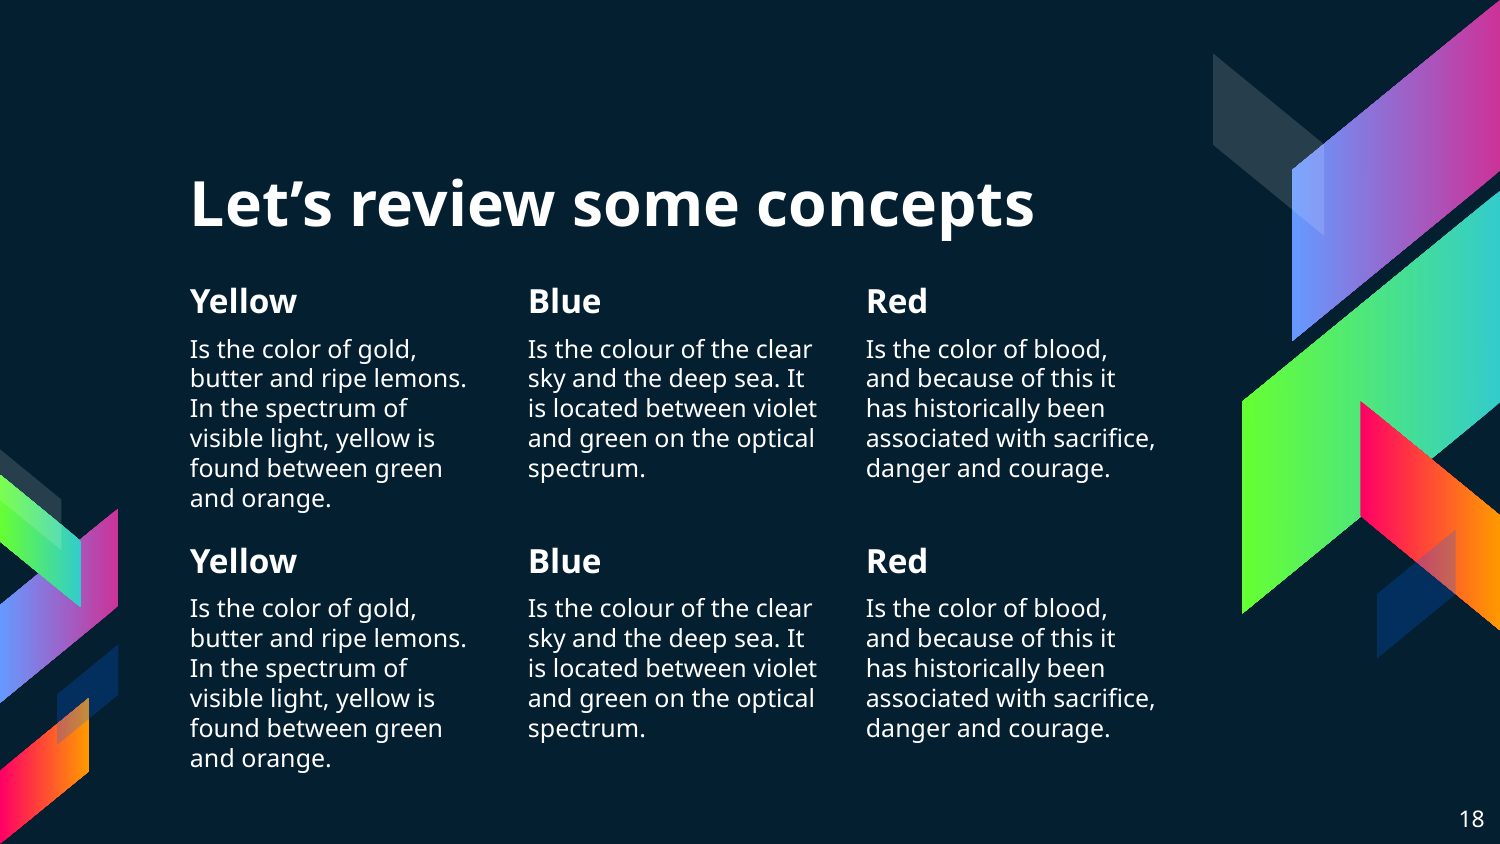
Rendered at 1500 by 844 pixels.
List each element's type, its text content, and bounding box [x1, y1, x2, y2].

list Blue Is the colour of the clear sky and the deep sea. It is located between violet and green on the optical spectrum. [512, 265, 835, 480]
slide_number ‹#› [1403, 789, 1500, 844]
list Yellow Is the color of gold, butter and ripe lemons. In the spectrum of visible light, yellow is found between green and orange. [175, 265, 497, 480]
list Yellow Is the color of gold, butter and ripe lemons. In the spectrum of visible light, yellow is found between green and orange. [175, 525, 497, 740]
title Let’s review some concepts [175, 149, 1155, 255]
list Red Is the color of blood, and because of this it has historically been associated with sacrifice, danger and courage. [850, 265, 1173, 480]
list Red Is the color of blood, and because of this it has historically been associated with sacrifice, danger and courage. [850, 525, 1173, 740]
list Blue Is the colour of the clear sky and the deep sea. It is located between violet and green on the optical spectrum. [512, 525, 835, 740]
